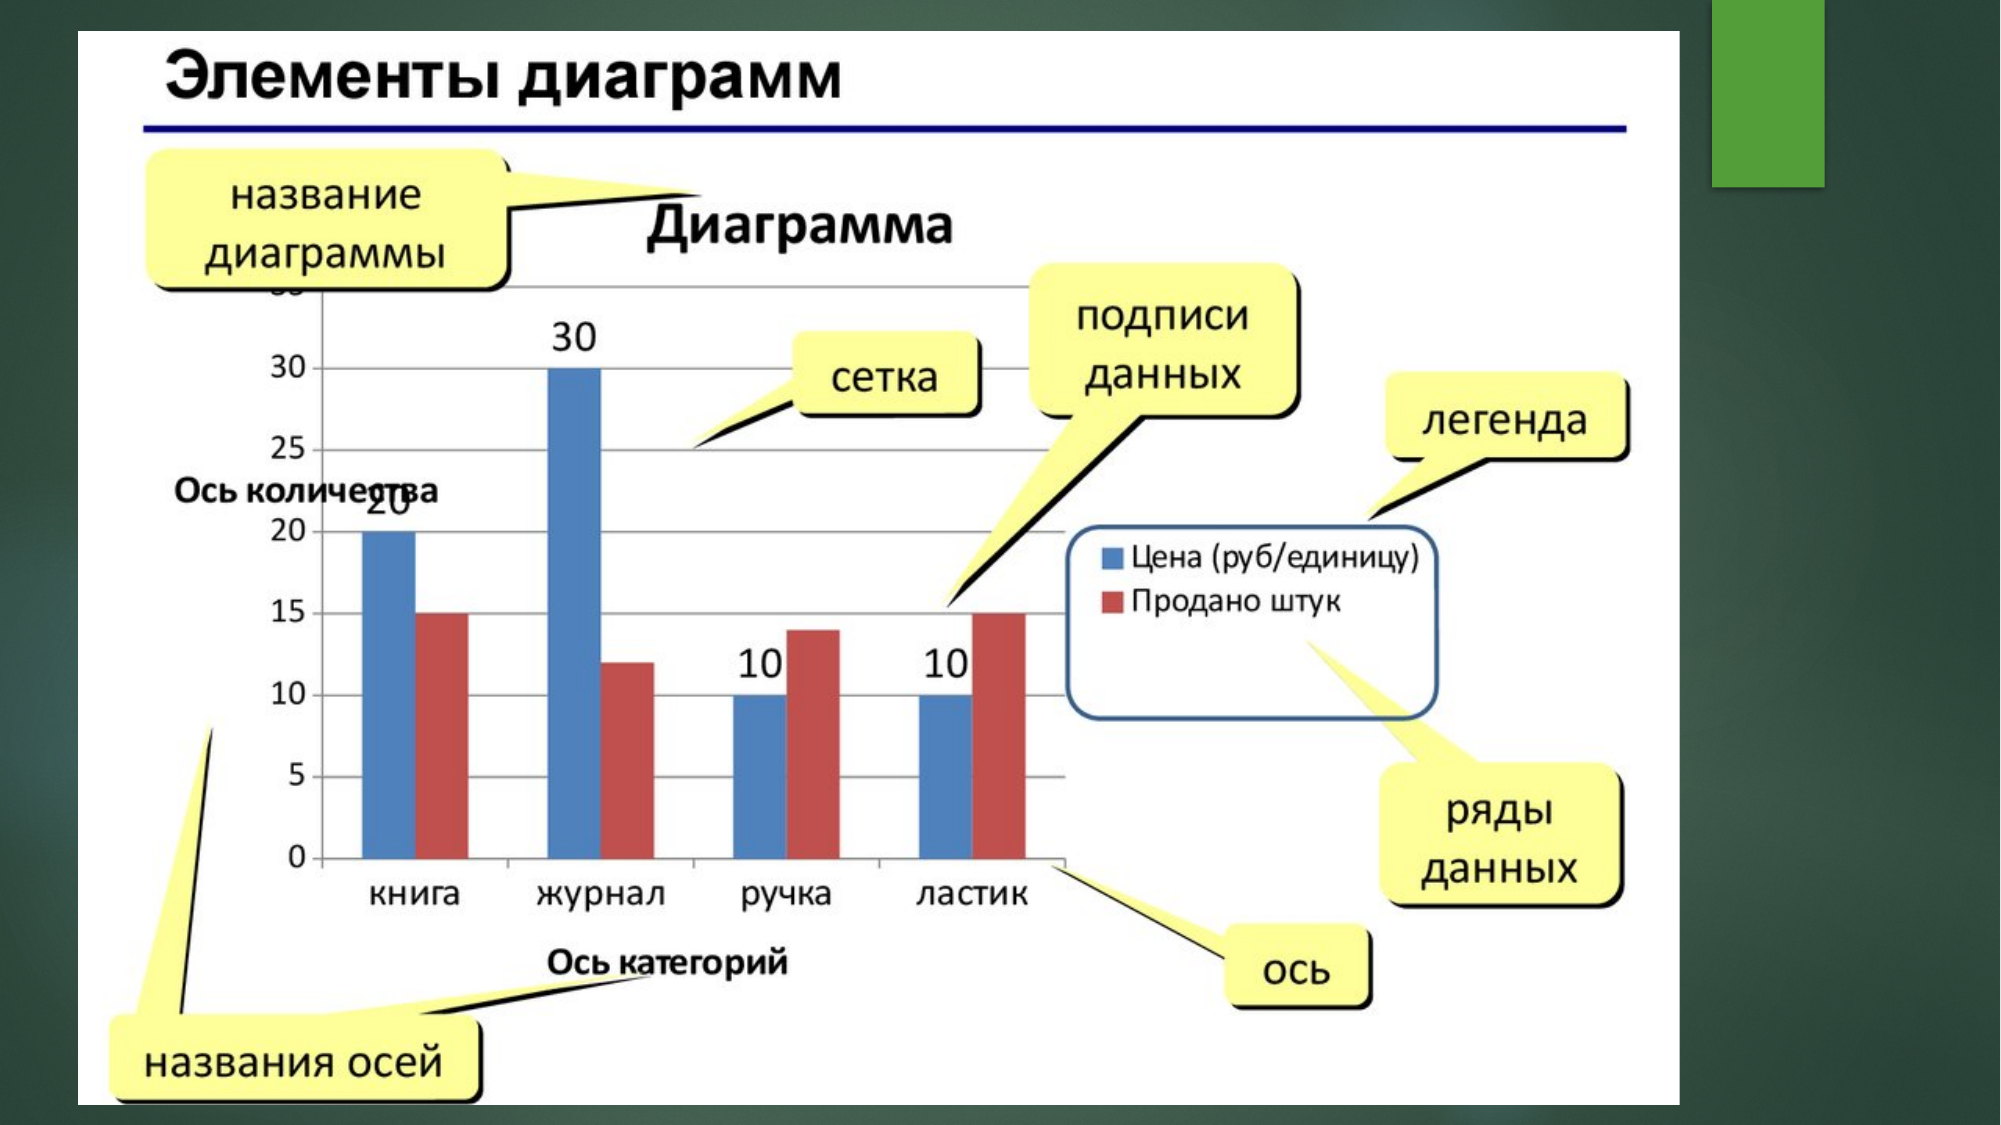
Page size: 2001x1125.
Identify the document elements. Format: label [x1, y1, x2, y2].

picture [0, 0, 1680, 1125]
